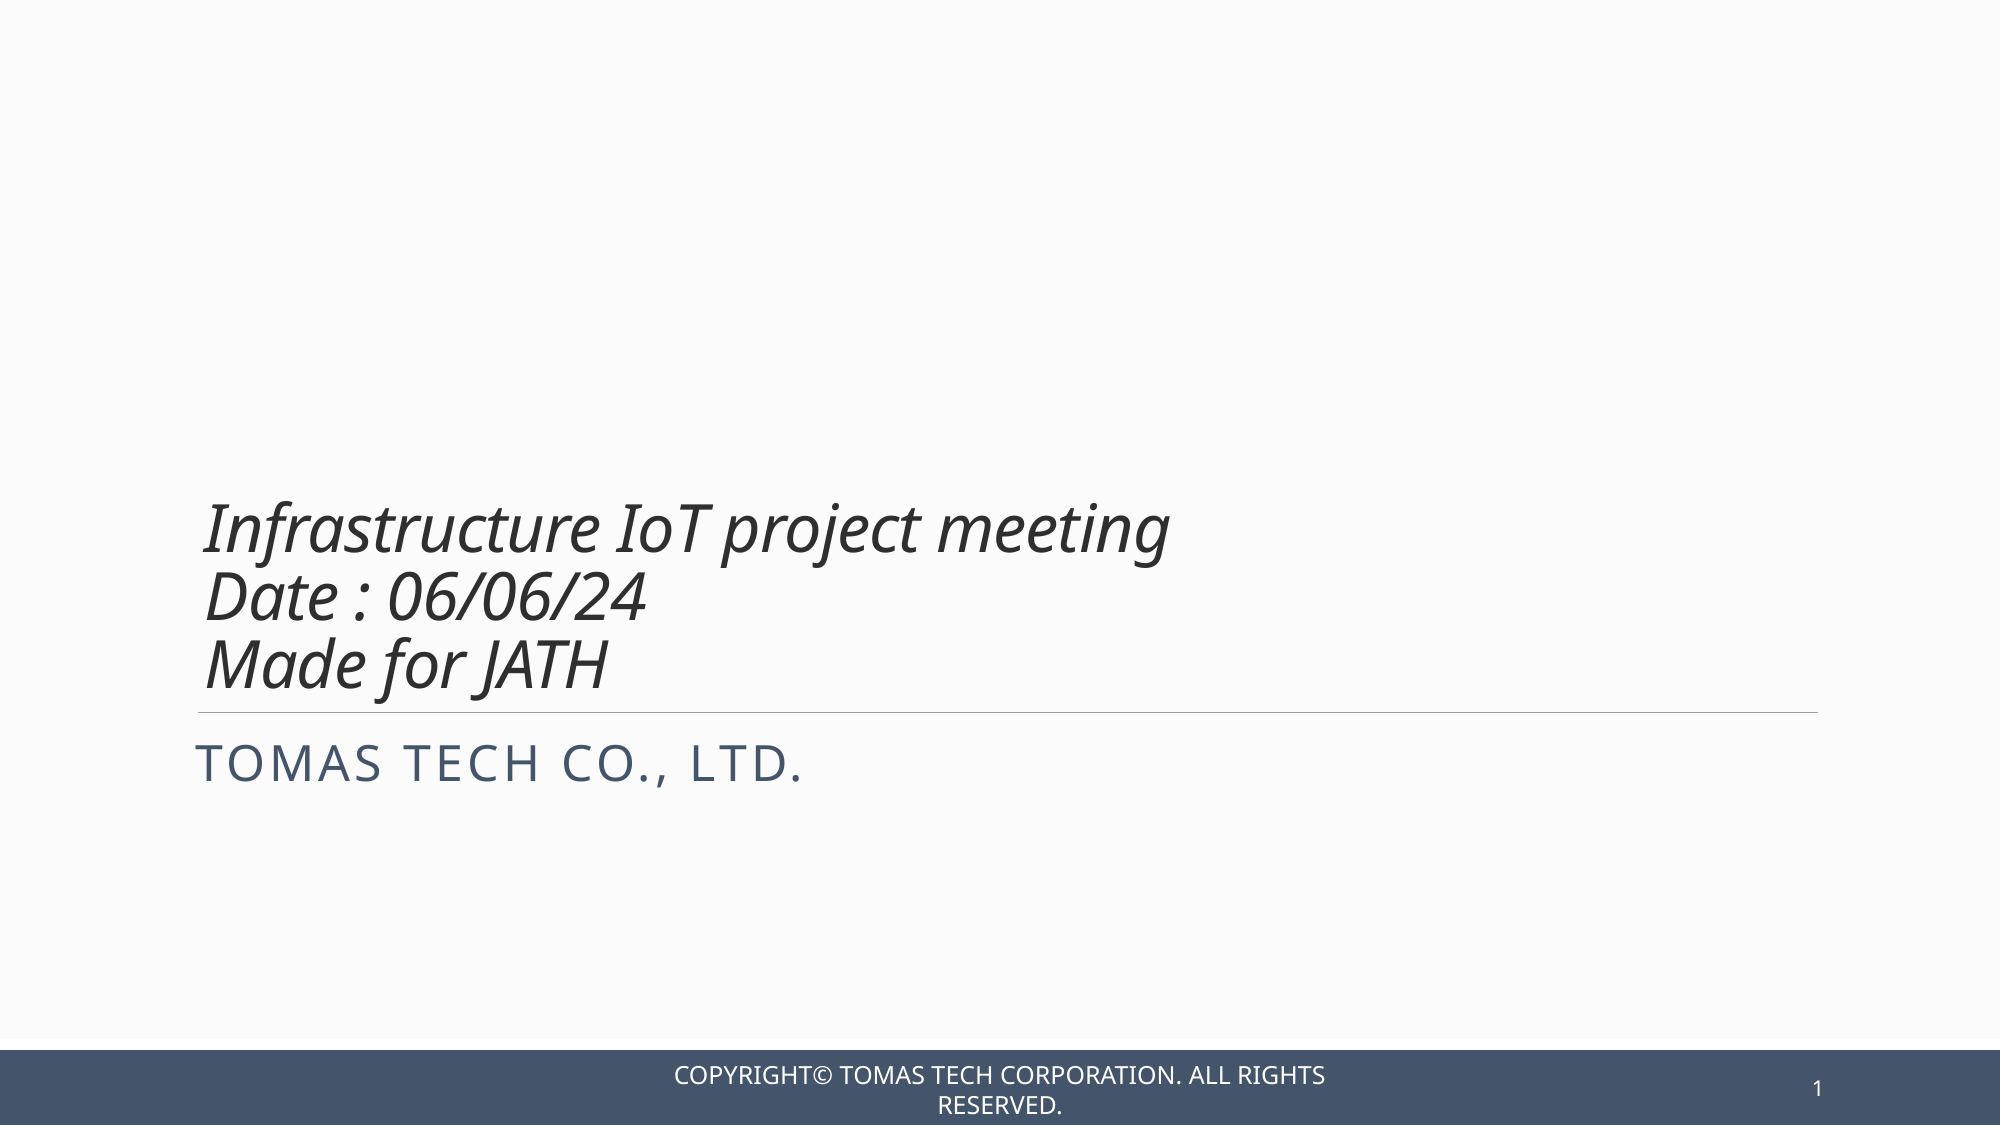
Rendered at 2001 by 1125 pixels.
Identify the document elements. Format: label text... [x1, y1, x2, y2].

title Infrastructure IoT project meeting Date : 06/06/24 Made for JATH [189, 471, 1971, 710]
subtitle TOMAS TECH Co., Ltd. [180, 730, 1831, 800]
slide_number 1 [1624, 1059, 1840, 1120]
footer Copyright© TOMAS TECH CORPORATION. All rights reserved. [604, 1059, 1396, 1120]
